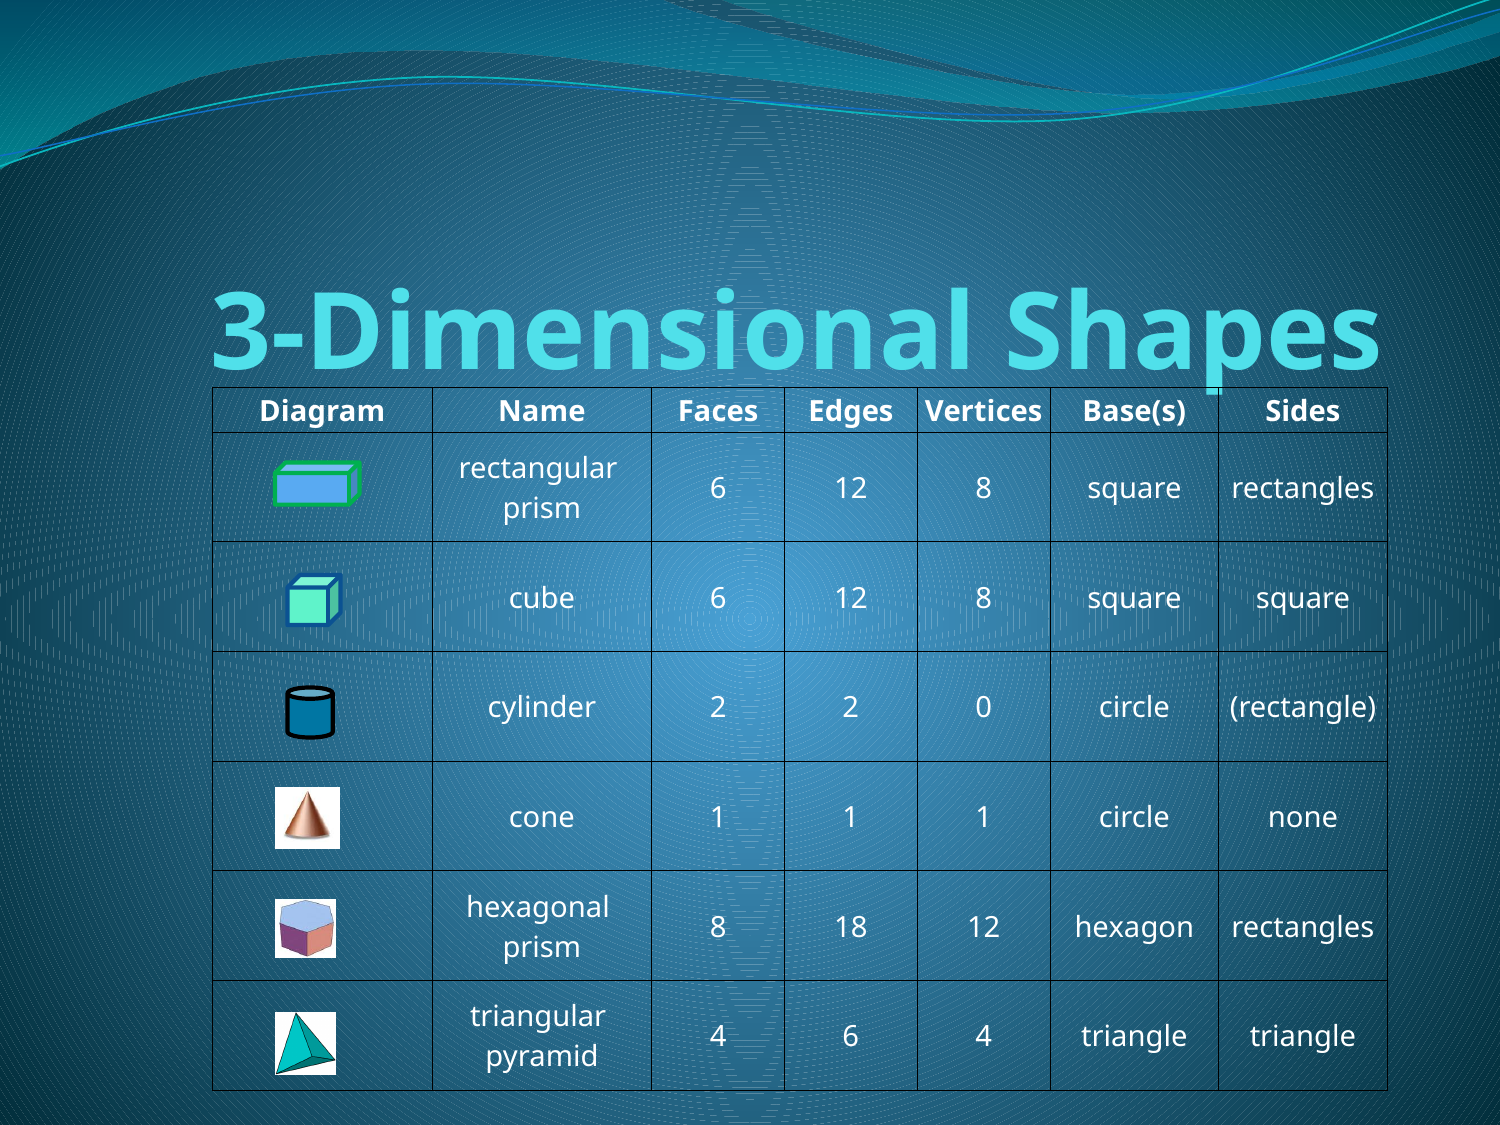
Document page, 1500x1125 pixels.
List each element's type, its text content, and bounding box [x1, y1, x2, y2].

table_cell cube [433, 542, 651, 651]
table_cell cone [433, 762, 651, 870]
table_header Faces [652, 388, 784, 432]
picture [274, 787, 341, 849]
table_cell 6 [652, 542, 784, 651]
table_cell rectangular prism [433, 433, 651, 541]
table_cell 2 [652, 652, 784, 761]
table_cell 6 [652, 433, 784, 541]
table_cell 18 [785, 871, 917, 980]
table_cell 4 [918, 981, 1050, 1090]
table_cell 1 [785, 762, 917, 870]
table_header Sides [1219, 388, 1387, 432]
table_cell square [1219, 542, 1387, 651]
table_cell hexagon [1051, 871, 1218, 980]
table_cell triangle [1051, 981, 1218, 1090]
table_cell 1 [918, 762, 1050, 870]
table_cell circle [1051, 652, 1218, 761]
table_header Diagram [213, 388, 432, 432]
table_cell none [1219, 762, 1387, 870]
table_cell [213, 542, 432, 651]
table_cell [213, 762, 432, 870]
table_cell 8 [652, 871, 784, 980]
title 3-Dimensional Shapes [112, 149, 1388, 392]
table_cell [213, 981, 432, 1090]
table_cell square [1051, 433, 1218, 541]
table_cell 2 [785, 652, 917, 761]
table_header Name [433, 388, 651, 432]
table_cell 12 [785, 542, 917, 651]
table_cell 0 [918, 652, 1050, 761]
table_cell 1 [652, 762, 784, 870]
table_cell rectangles [1219, 433, 1387, 541]
text_box [272, 460, 362, 507]
table_cell 4 [652, 981, 784, 1090]
table_cell triangular pyramid [433, 981, 651, 1090]
table_cell (rectangle) [1219, 652, 1387, 761]
table_cell 12 [785, 433, 917, 541]
table_cell [213, 871, 432, 980]
table_cell 6 [785, 981, 917, 1090]
picture [274, 1012, 337, 1075]
text_box [285, 572, 343, 628]
table_cell cylinder [433, 652, 651, 761]
table_header Edges [785, 388, 917, 432]
table_cell triangle [1219, 981, 1387, 1090]
table_cell circle [1051, 762, 1218, 870]
table_cell [213, 433, 432, 541]
table_header Base(s) [1051, 388, 1218, 432]
table_cell square [1051, 542, 1218, 651]
table_cell hexagonal prism [433, 871, 651, 980]
table_header Vertices [918, 388, 1050, 432]
table_cell rectangles [1219, 871, 1387, 980]
table_cell [213, 652, 432, 761]
text_box [285, 685, 335, 740]
picture [274, 899, 336, 959]
table_cell 12 [918, 871, 1050, 980]
table_cell 8 [918, 433, 1050, 541]
table_cell 8 [918, 542, 1050, 651]
